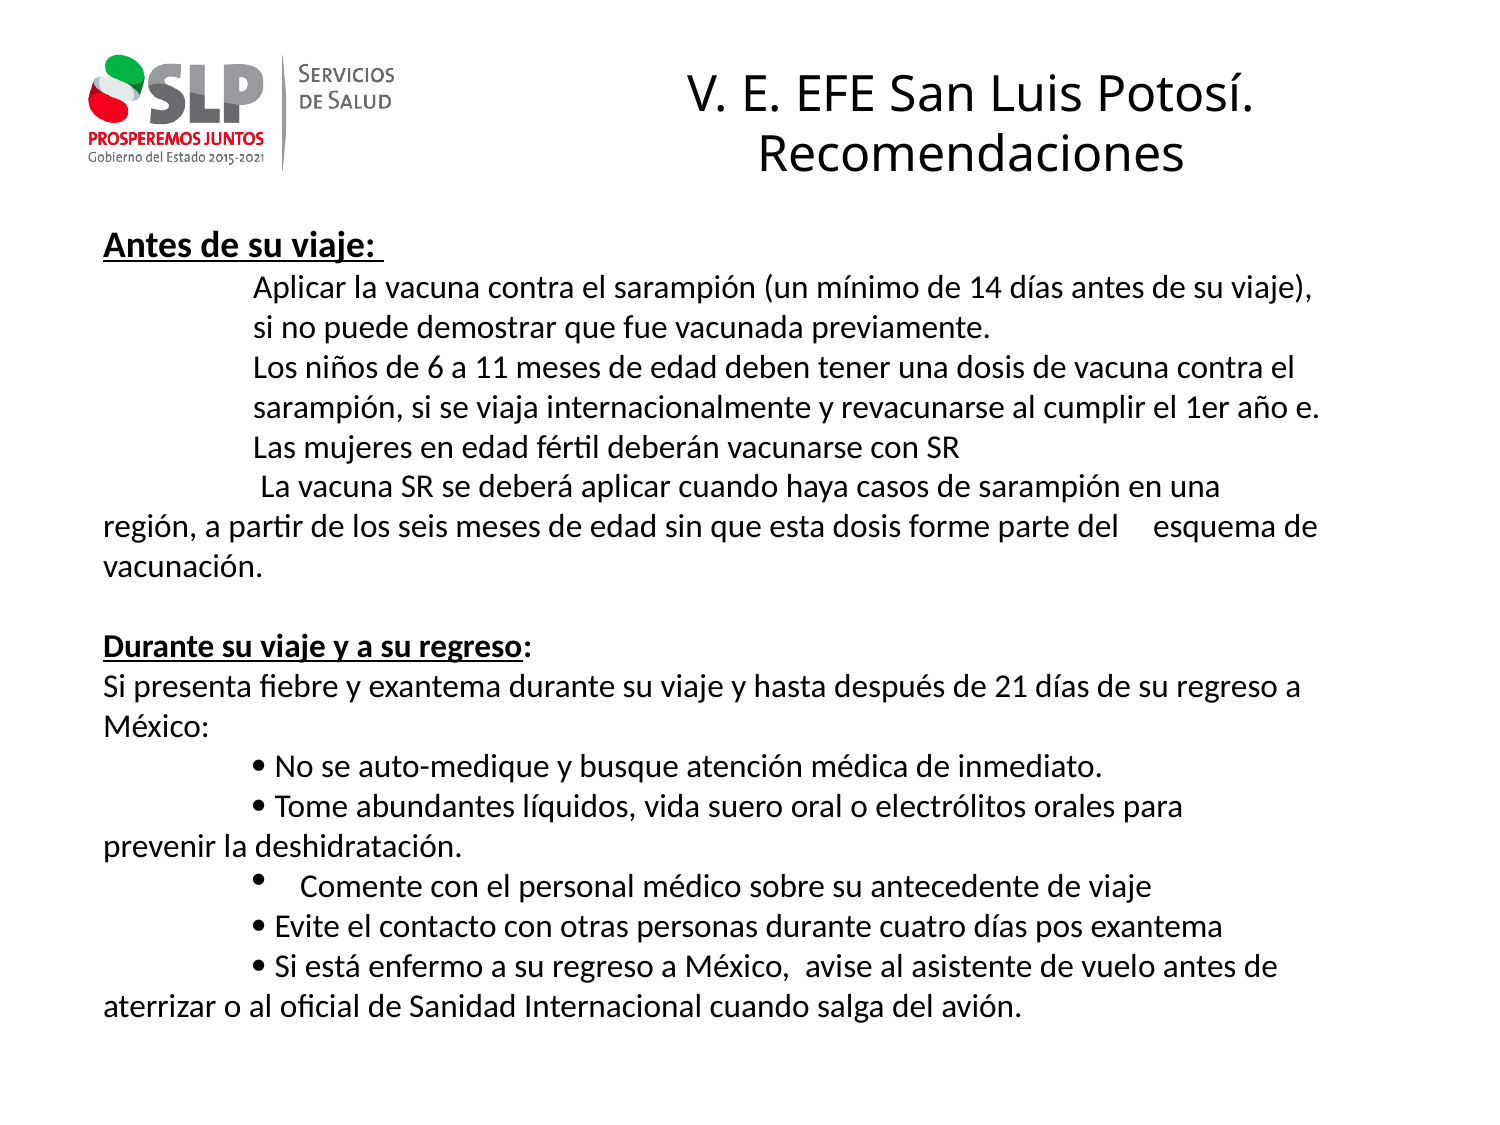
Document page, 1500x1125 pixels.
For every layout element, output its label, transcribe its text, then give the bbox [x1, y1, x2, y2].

picture [88, 54, 394, 172]
text_box Antes de su viaje: Aplicar la vacuna contra el sarampión (un mínimo de 14 días antes de su viaje), si no puede demostrar que fue vacunada previamente. Los niños de 6 a 11 meses de edad deben tener una dosis de vacuna contra el sarampión, si se viaja internacionalmente y revacunarse al cumplir el 1er año e. Las mujeres en edad fértil deberán vacunarse con SR La vacuna SR se deberá aplicar cuando haya casos de sarampión en una región, a partir de los seis meses de edad sin que esta dosis forme parte del esquema de vacunación. Durante su viaje y a su regreso: Si presenta fiebre y exantema durante su viaje y hasta después de 21 días de su regreso a México:  No se auto-medique y busque atención médica de inmediato.  Tome abundantes líquidos, vida suero oral o electrólitos orales para prevenir la deshidratación. Comente con el personal médico sobre su antecedente de viaje  Evite el contacto con otras personas durante cuatro días pos exantema  Si está enfermo a su regreso a México, avise al asistente de vuelo antes de aterrizar o al oficial de Sanidad Internacional cuando salga del avión. [88, 212, 1341, 1031]
text_box V. E. EFE San Luis Potosí. Recomendaciones [442, 54, 1500, 190]
